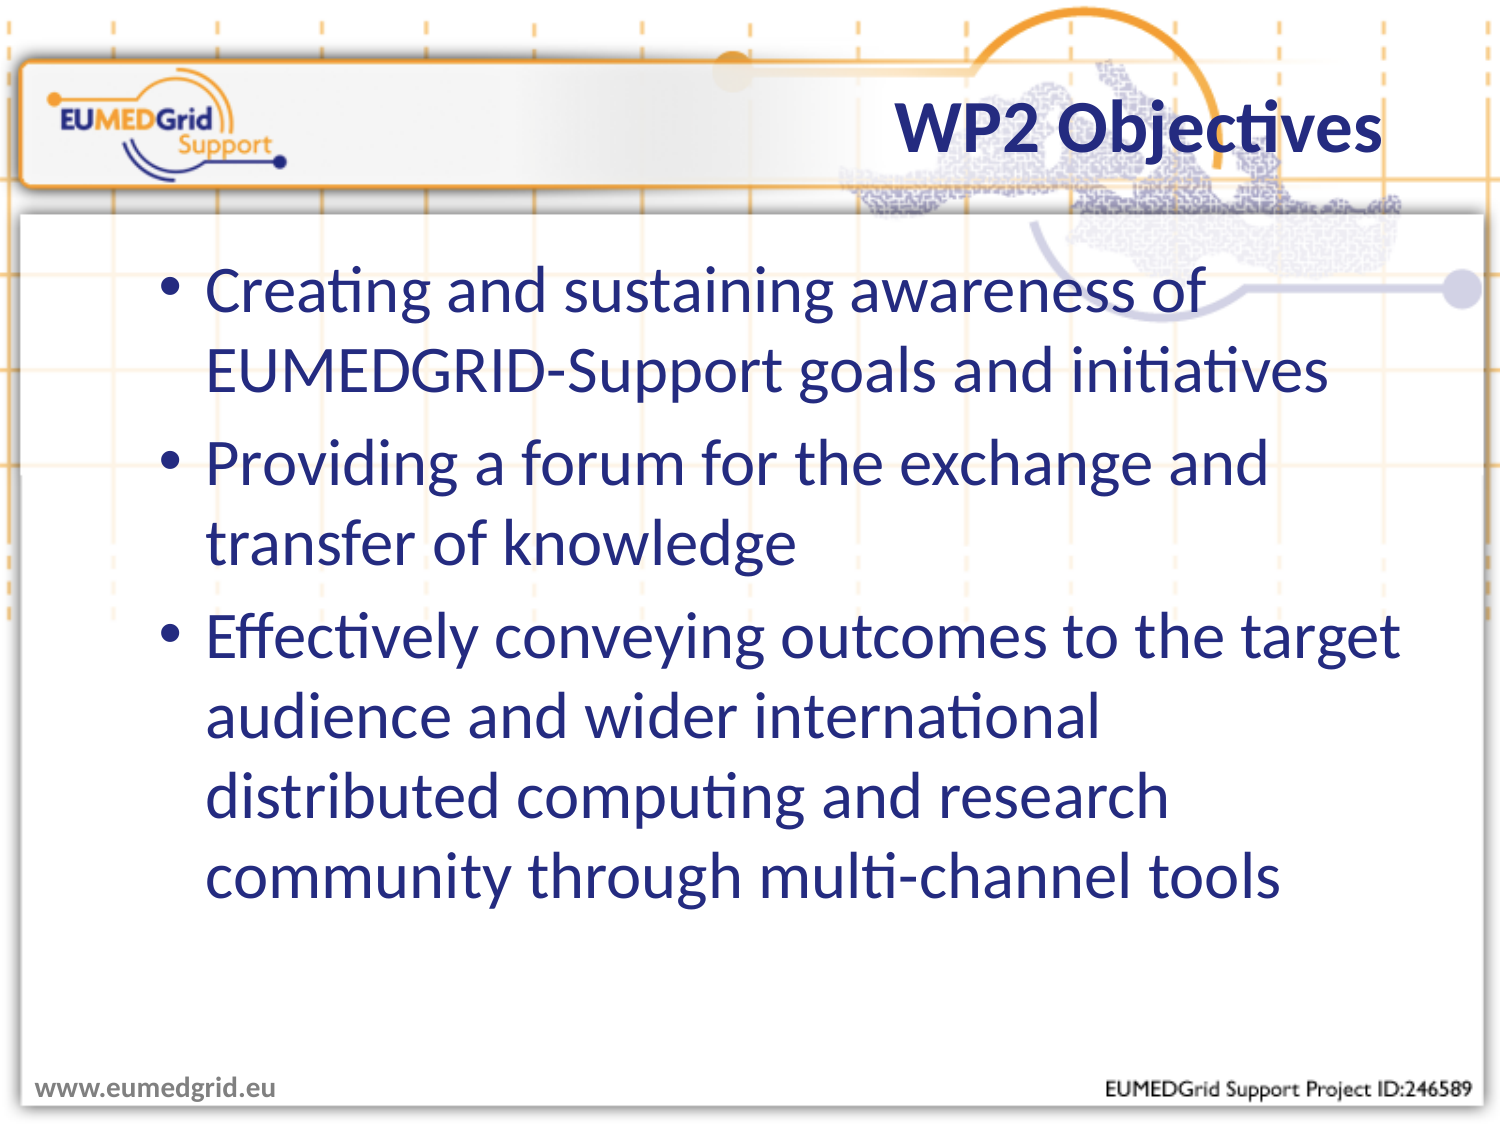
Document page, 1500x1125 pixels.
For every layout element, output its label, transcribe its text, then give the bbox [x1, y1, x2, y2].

title WP2 Objectives [302, 44, 1399, 200]
picture [0, 0, 1500, 1125]
list Creating and sustaining awareness of EUMEDGRID-Support goals and initiatives Providing a forum for the exchange and transfer of knowledge Effectively conveying outcomes to the target audience and wider international distributed computing and research community through multi-channel tools [68, 238, 1419, 1025]
text_box www.eumedgrid.eu [19, 1061, 292, 1112]
